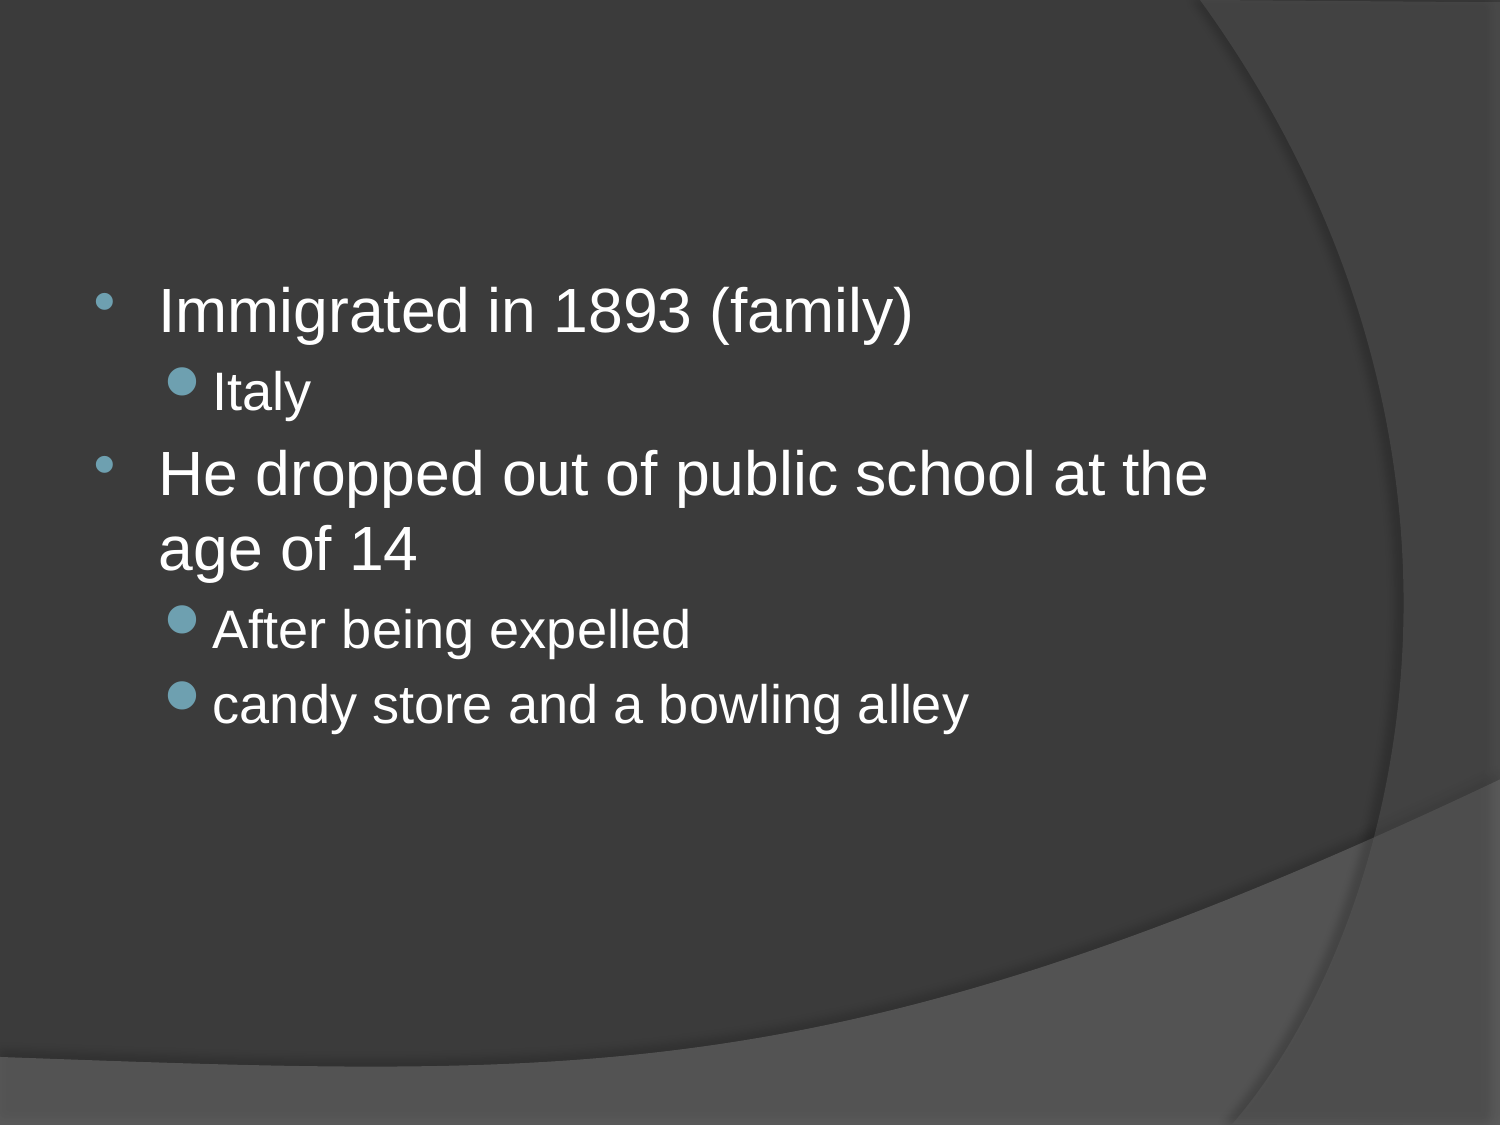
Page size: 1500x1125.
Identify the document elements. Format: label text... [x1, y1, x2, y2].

list Immigrated in 1893 (family) Italy He dropped out of public school at the age of 14 After being expelled candy store and a bowling alley [74, 262, 1301, 1006]
